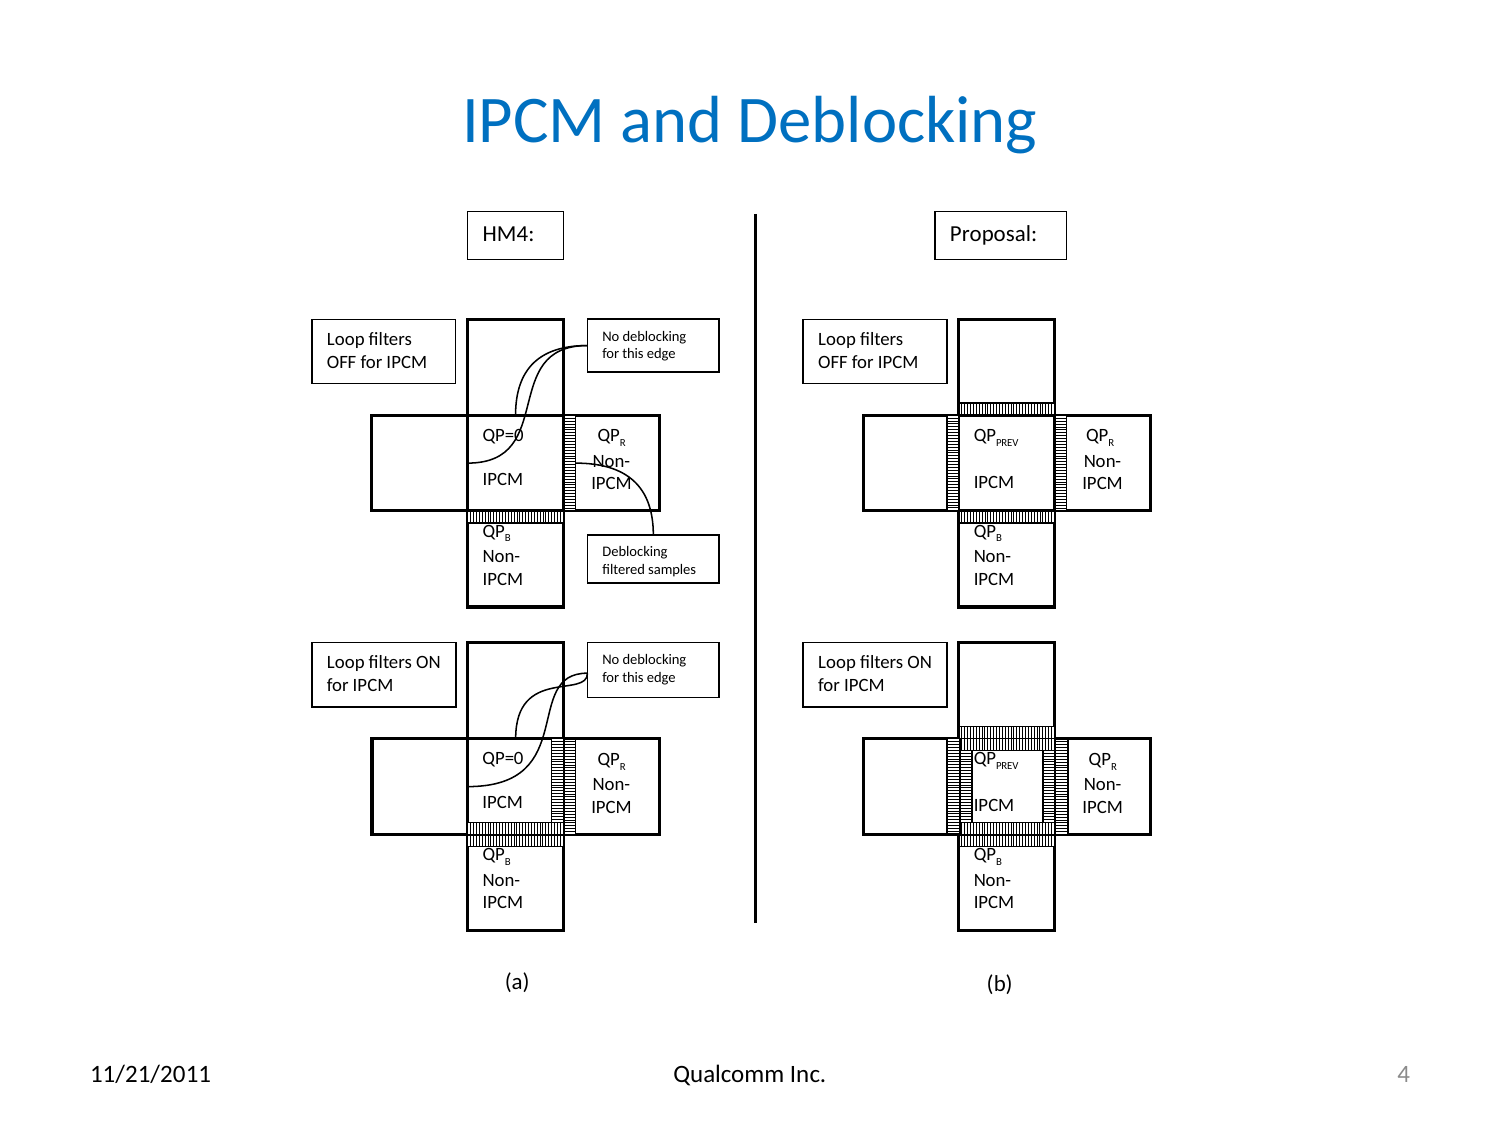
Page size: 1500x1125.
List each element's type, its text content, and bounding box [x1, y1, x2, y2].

title IPCM and Deblocking [75, 45, 1425, 188]
footer Qualcomm Inc. [512, 1042, 988, 1103]
slide_number 4 [1074, 1042, 1425, 1103]
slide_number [75, 1042, 425, 1103]
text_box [299, 187, 1276, 1030]
